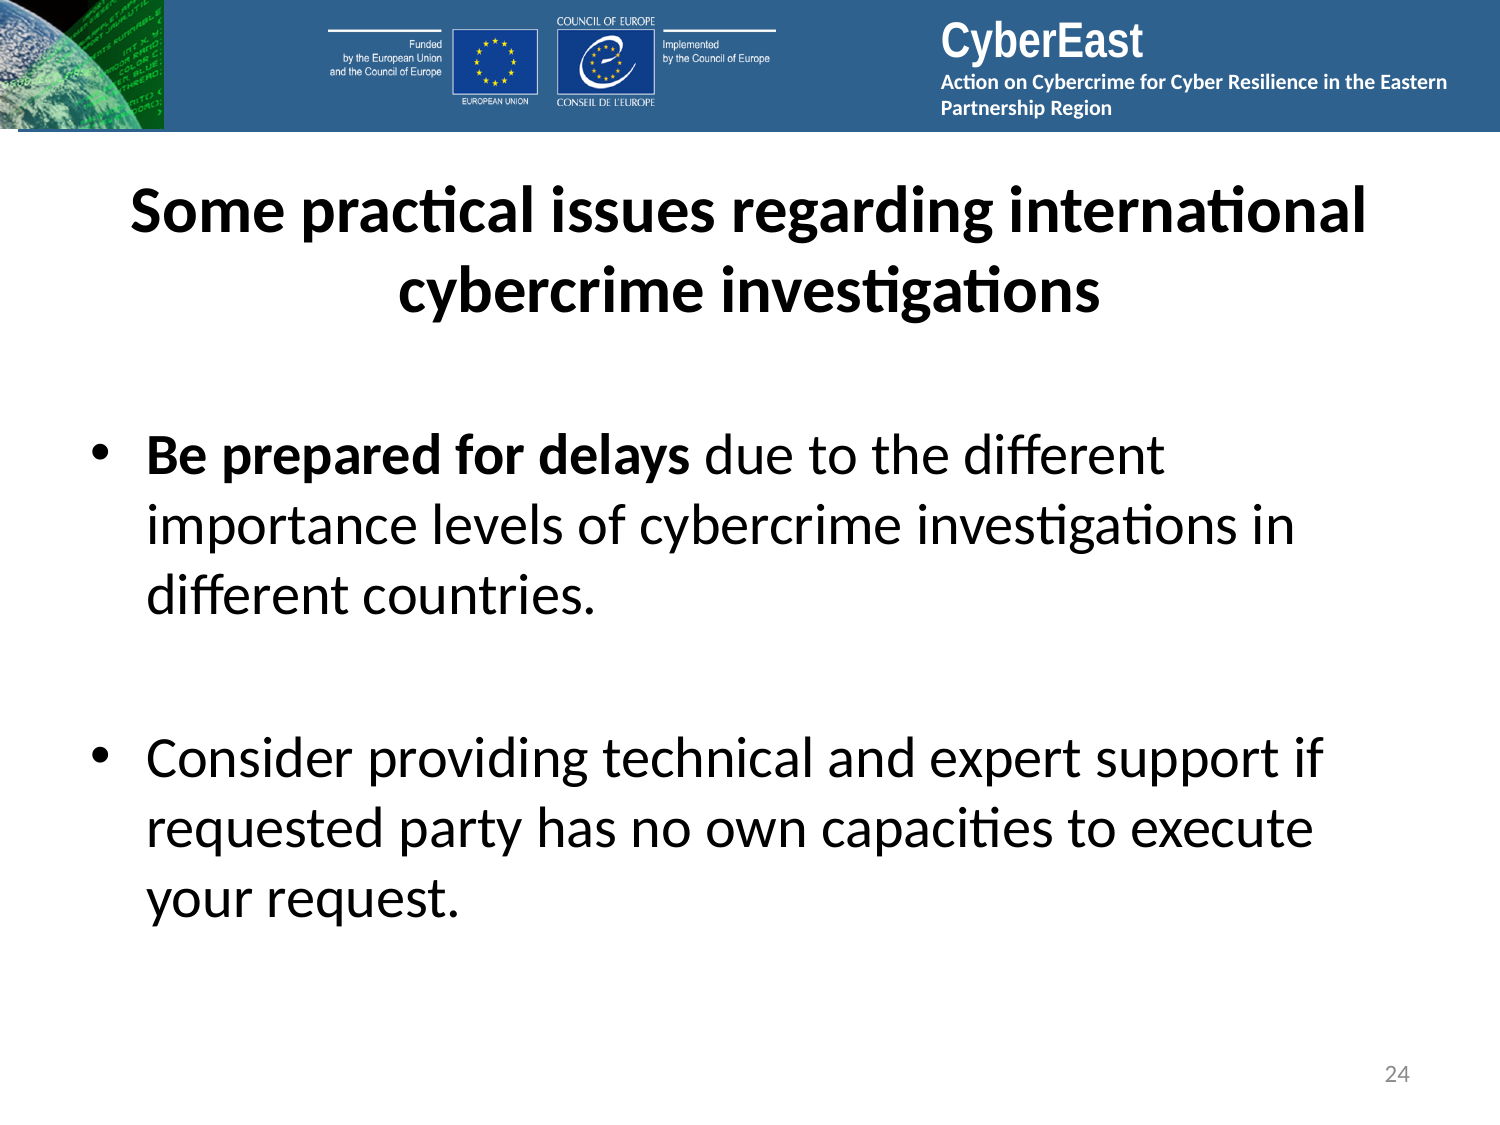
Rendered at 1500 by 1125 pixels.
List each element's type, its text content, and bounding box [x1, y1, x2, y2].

title Some practical issues regarding international cybercrime investigations [75, 152, 1425, 340]
slide_number 24 [1074, 1042, 1425, 1103]
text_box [0, 0, 1500, 132]
list Be prepared for delays due to the different importance levels of cybercrime investigations in different countries. Consider providing technical and expert support if requested party has no own capacities to execute your request. [75, 408, 1425, 1005]
